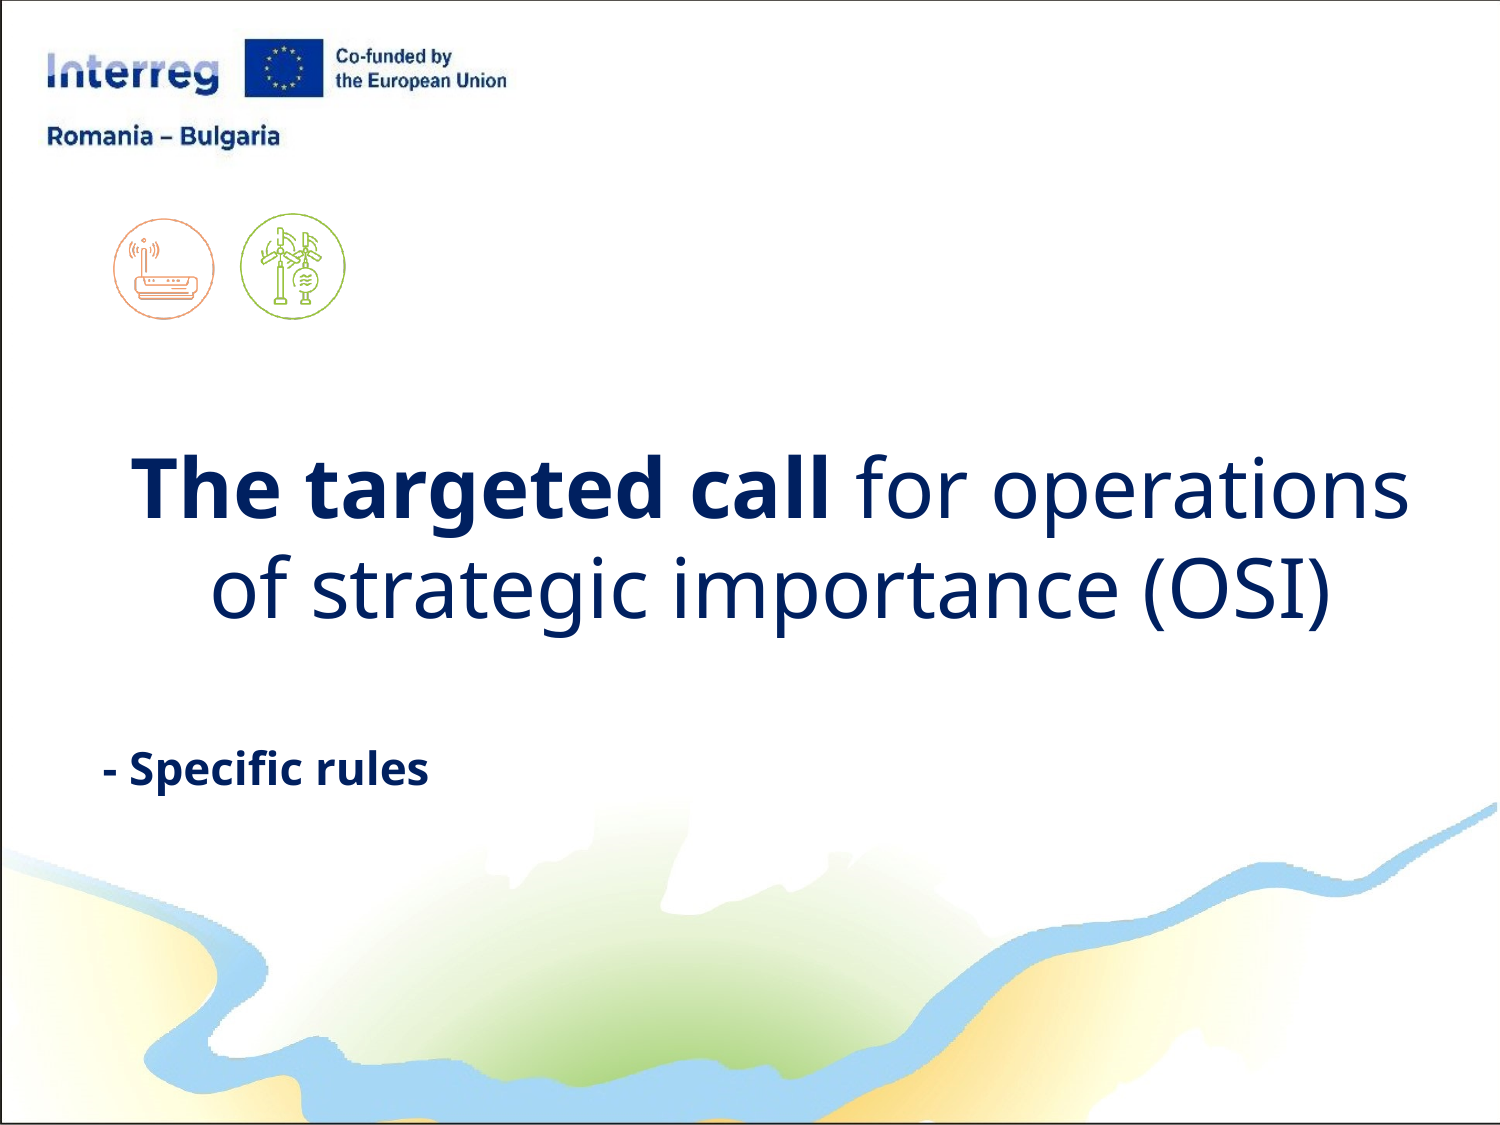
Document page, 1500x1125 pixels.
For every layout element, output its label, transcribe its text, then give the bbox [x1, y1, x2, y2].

list The targeted call for operations of strategic importance (OSI) - Specific rules [87, 237, 1455, 1063]
picture [0, 0, 1500, 1125]
